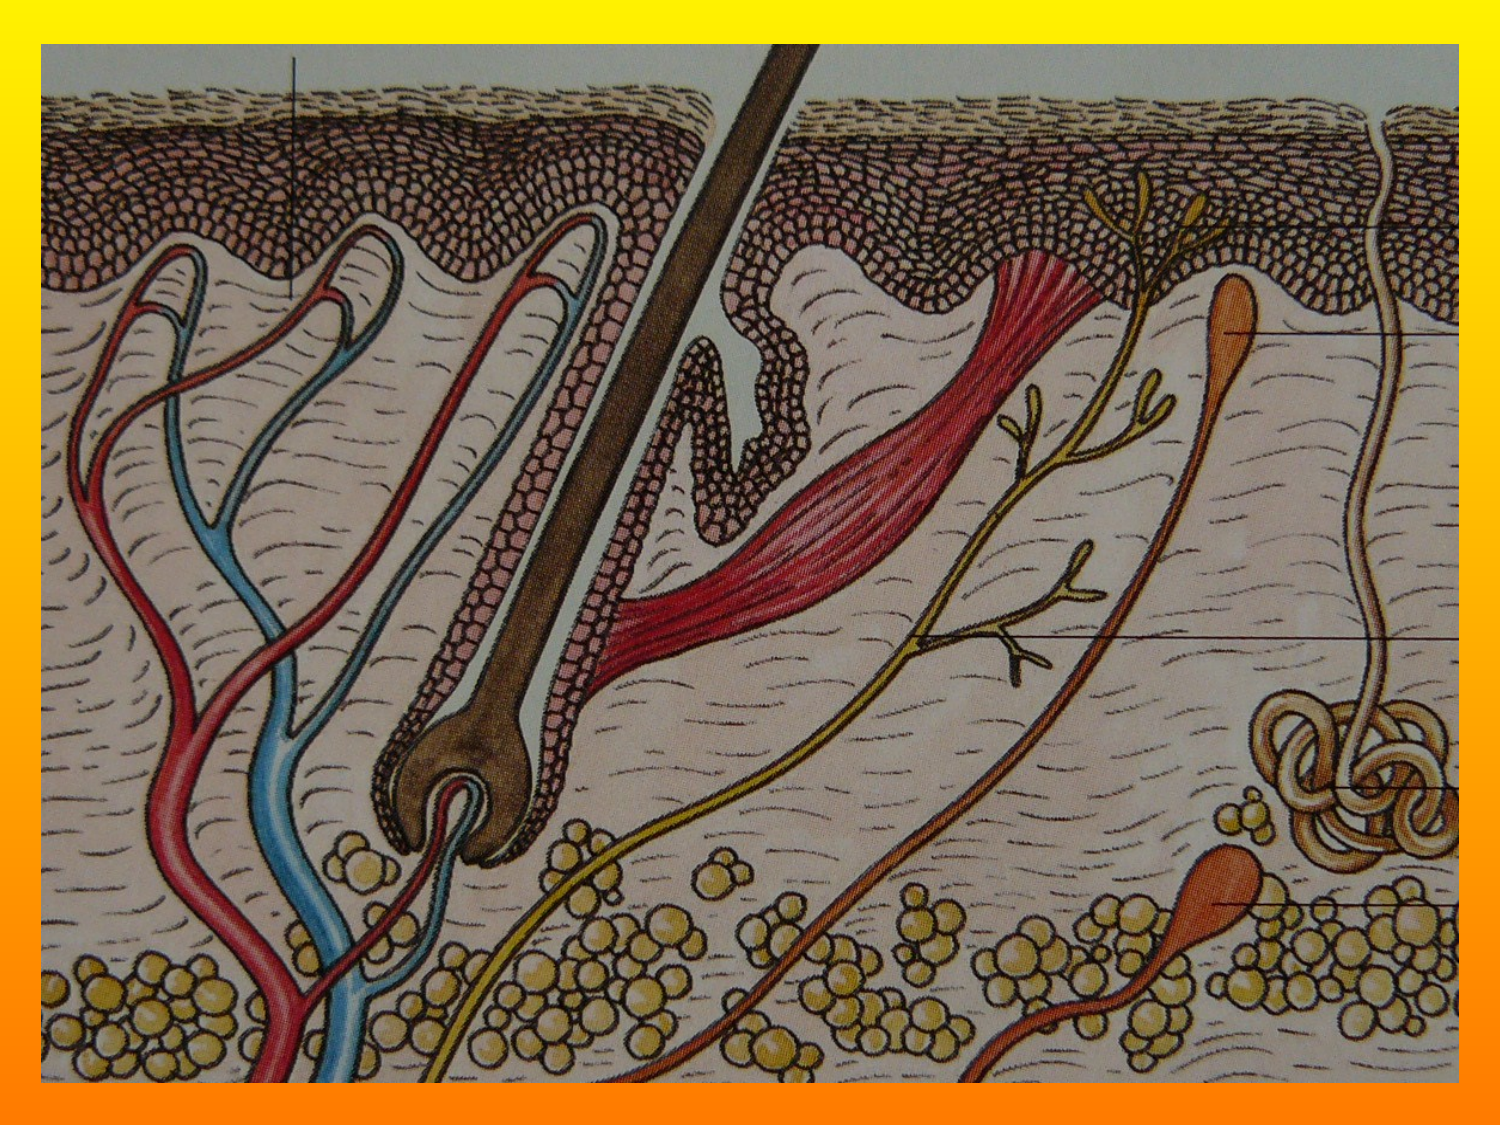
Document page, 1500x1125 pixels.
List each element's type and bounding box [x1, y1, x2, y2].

list [40, 44, 1460, 1083]
